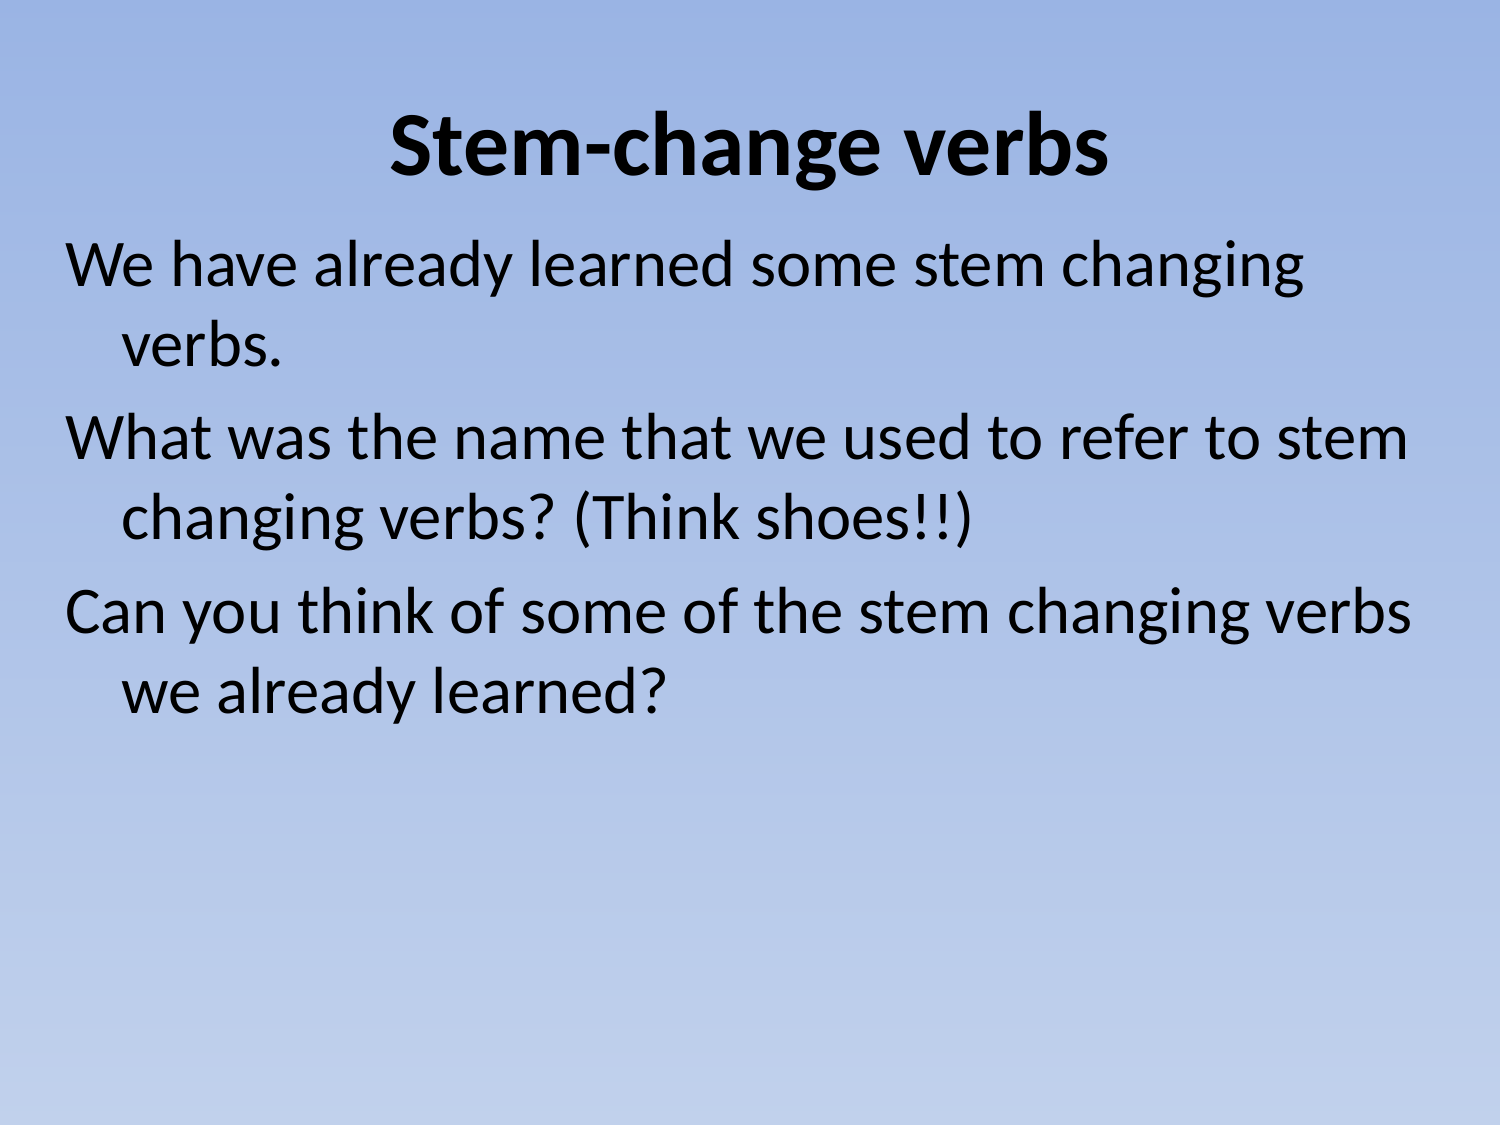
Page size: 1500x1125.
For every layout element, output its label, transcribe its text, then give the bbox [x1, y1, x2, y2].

title Stem-change verbs [75, 45, 1425, 212]
list We have already learned some stem changing verbs. What was the name that we used to refer to stem changing verbs? (Think shoes!!) Can you think of some of the stem changing verbs we already learned? [50, 212, 1450, 1075]
